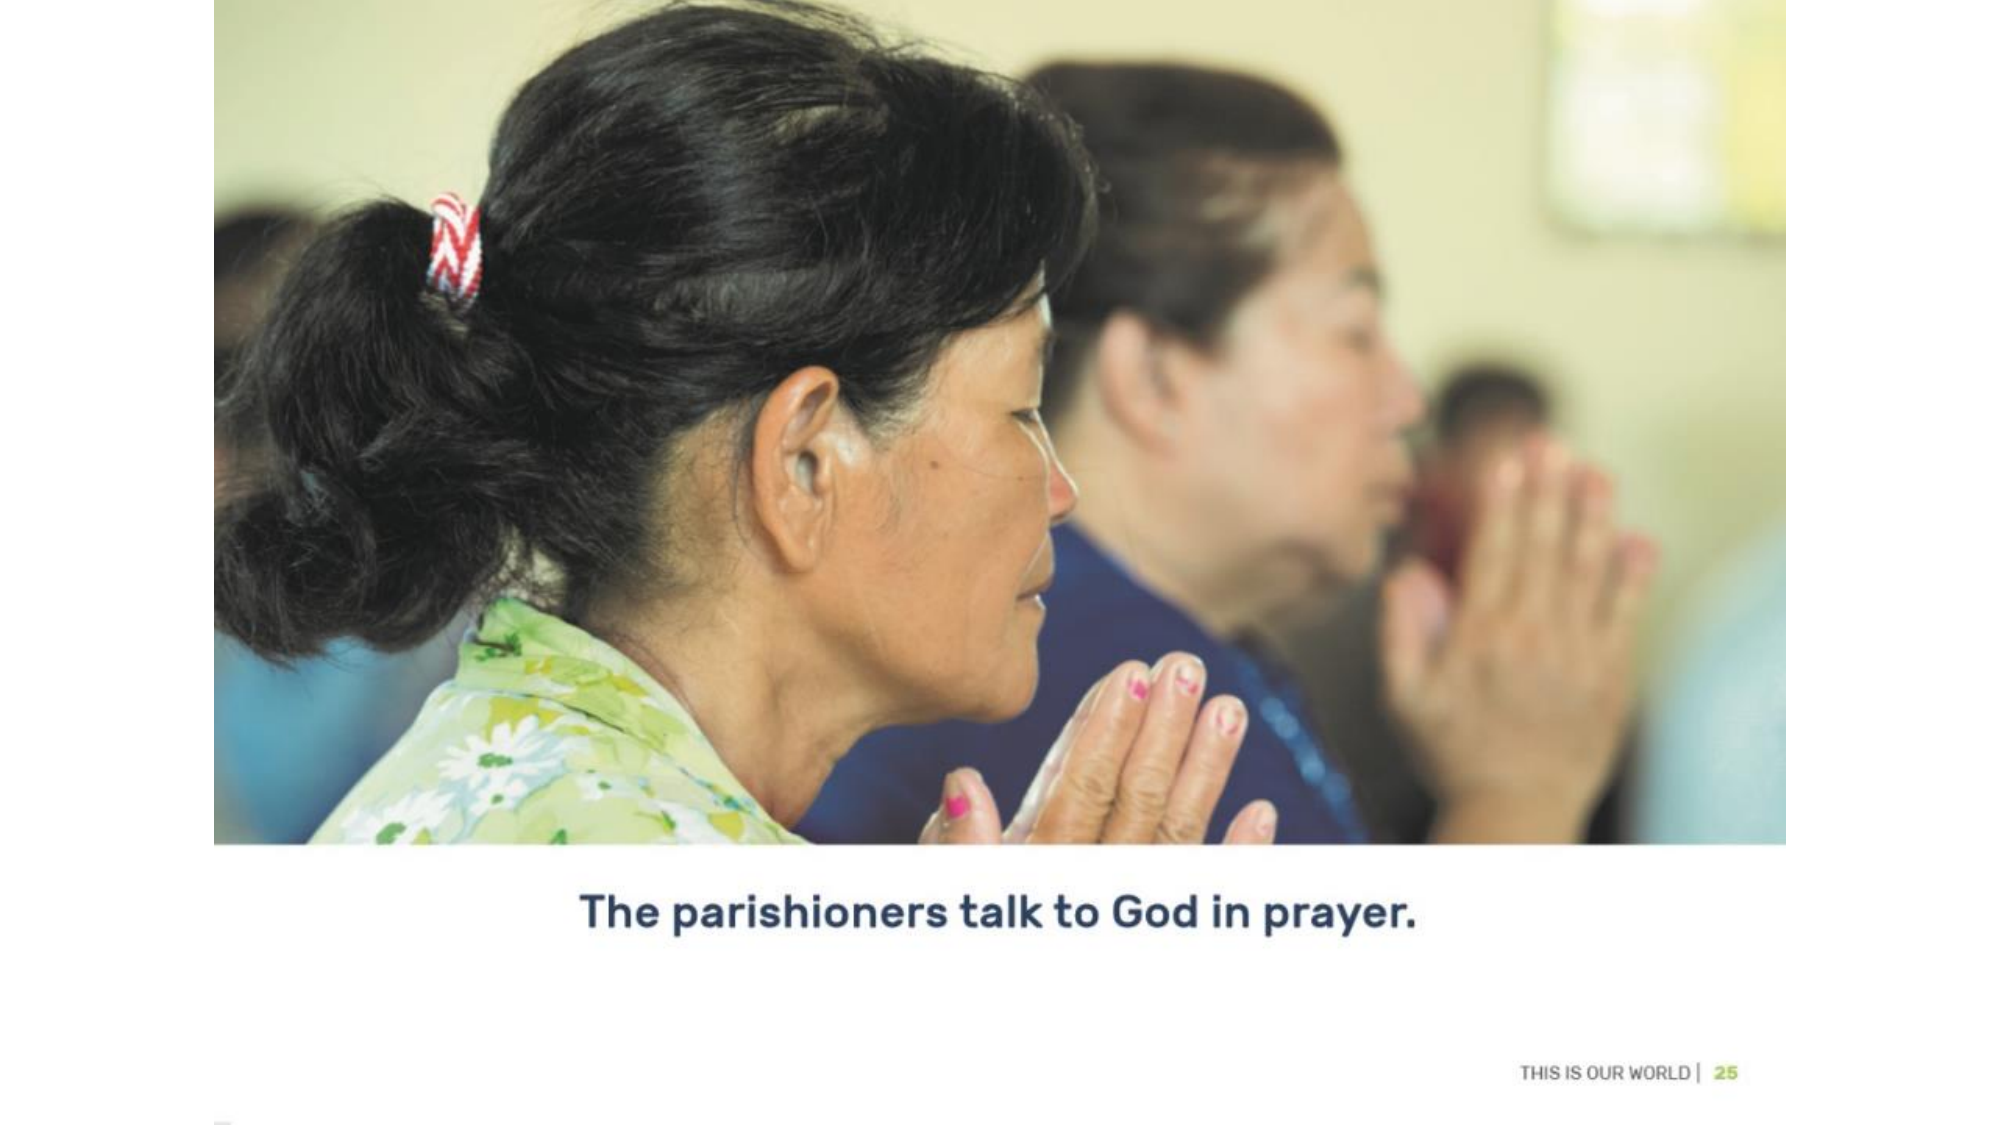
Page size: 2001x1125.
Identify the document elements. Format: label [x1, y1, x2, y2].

picture [214, 0, 1786, 1125]
